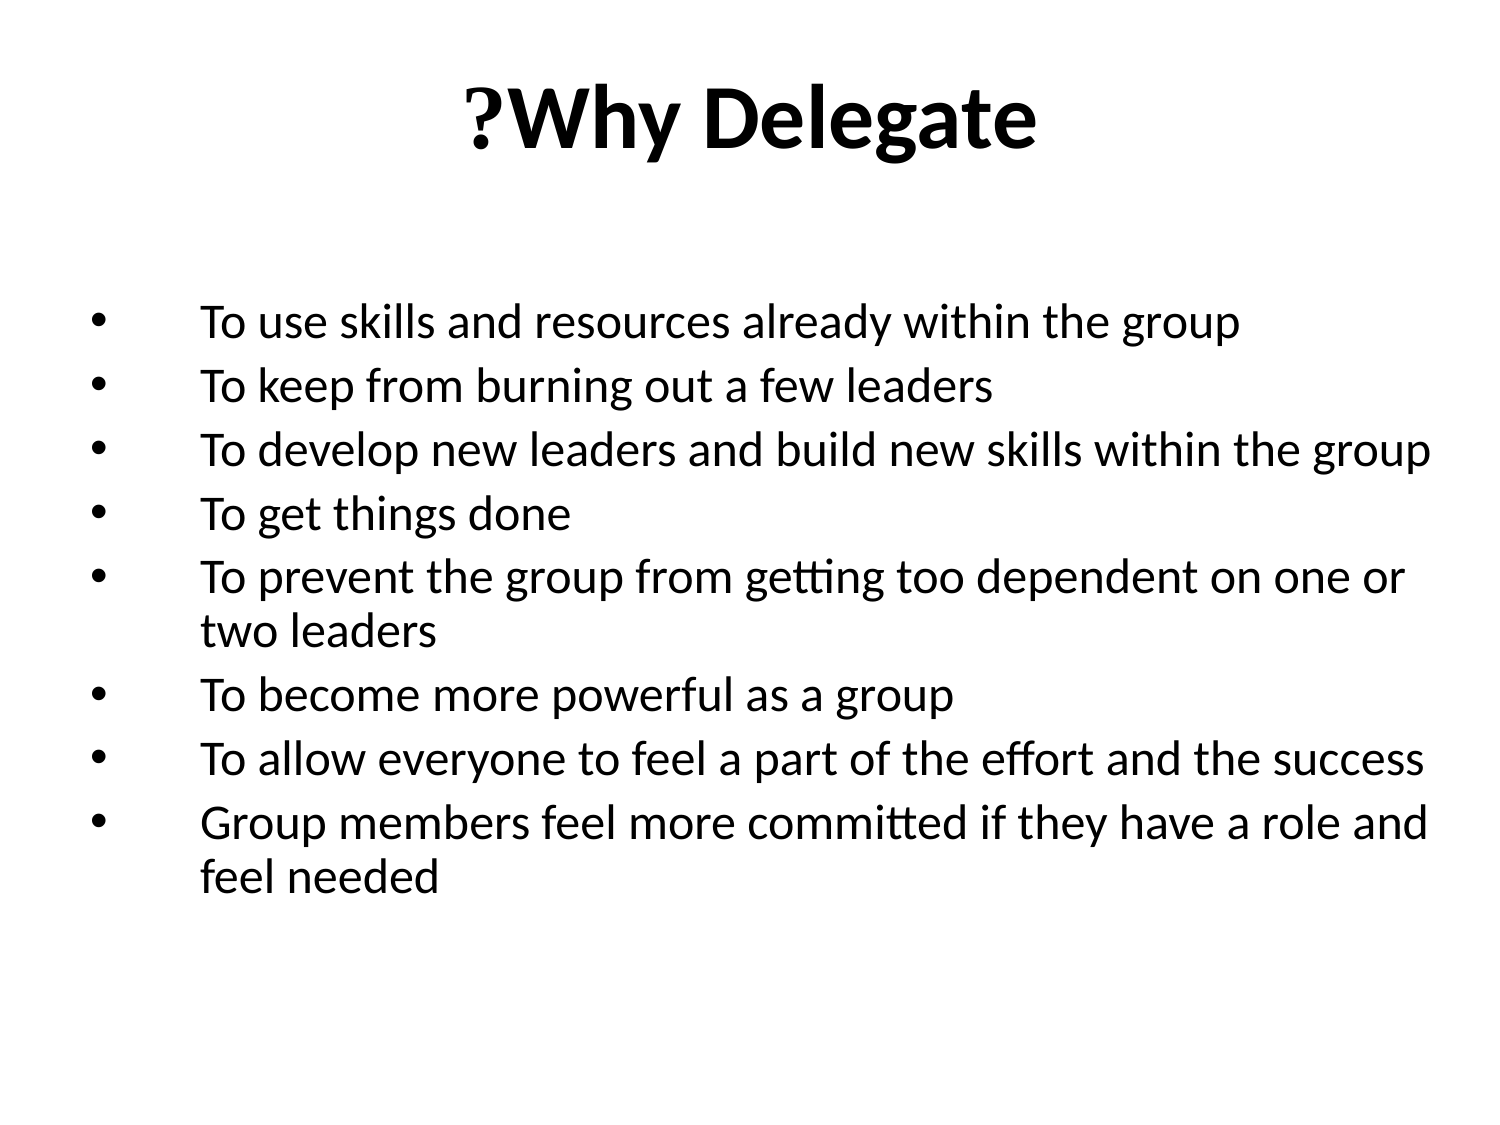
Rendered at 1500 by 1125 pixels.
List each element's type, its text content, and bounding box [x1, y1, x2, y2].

list To use skills and resources already within the group To keep from burning out a few leaders To develop new leaders and build new skills within the group To get things done To prevent the group from getting too dependent on one or two leaders To become more powerful as a group To allow everyone to feel a part of the effort and the success Group members feel more committed if they have a role and feel needed [74, 287, 1463, 1088]
title Why Delegate? [74, 47, 1426, 176]
